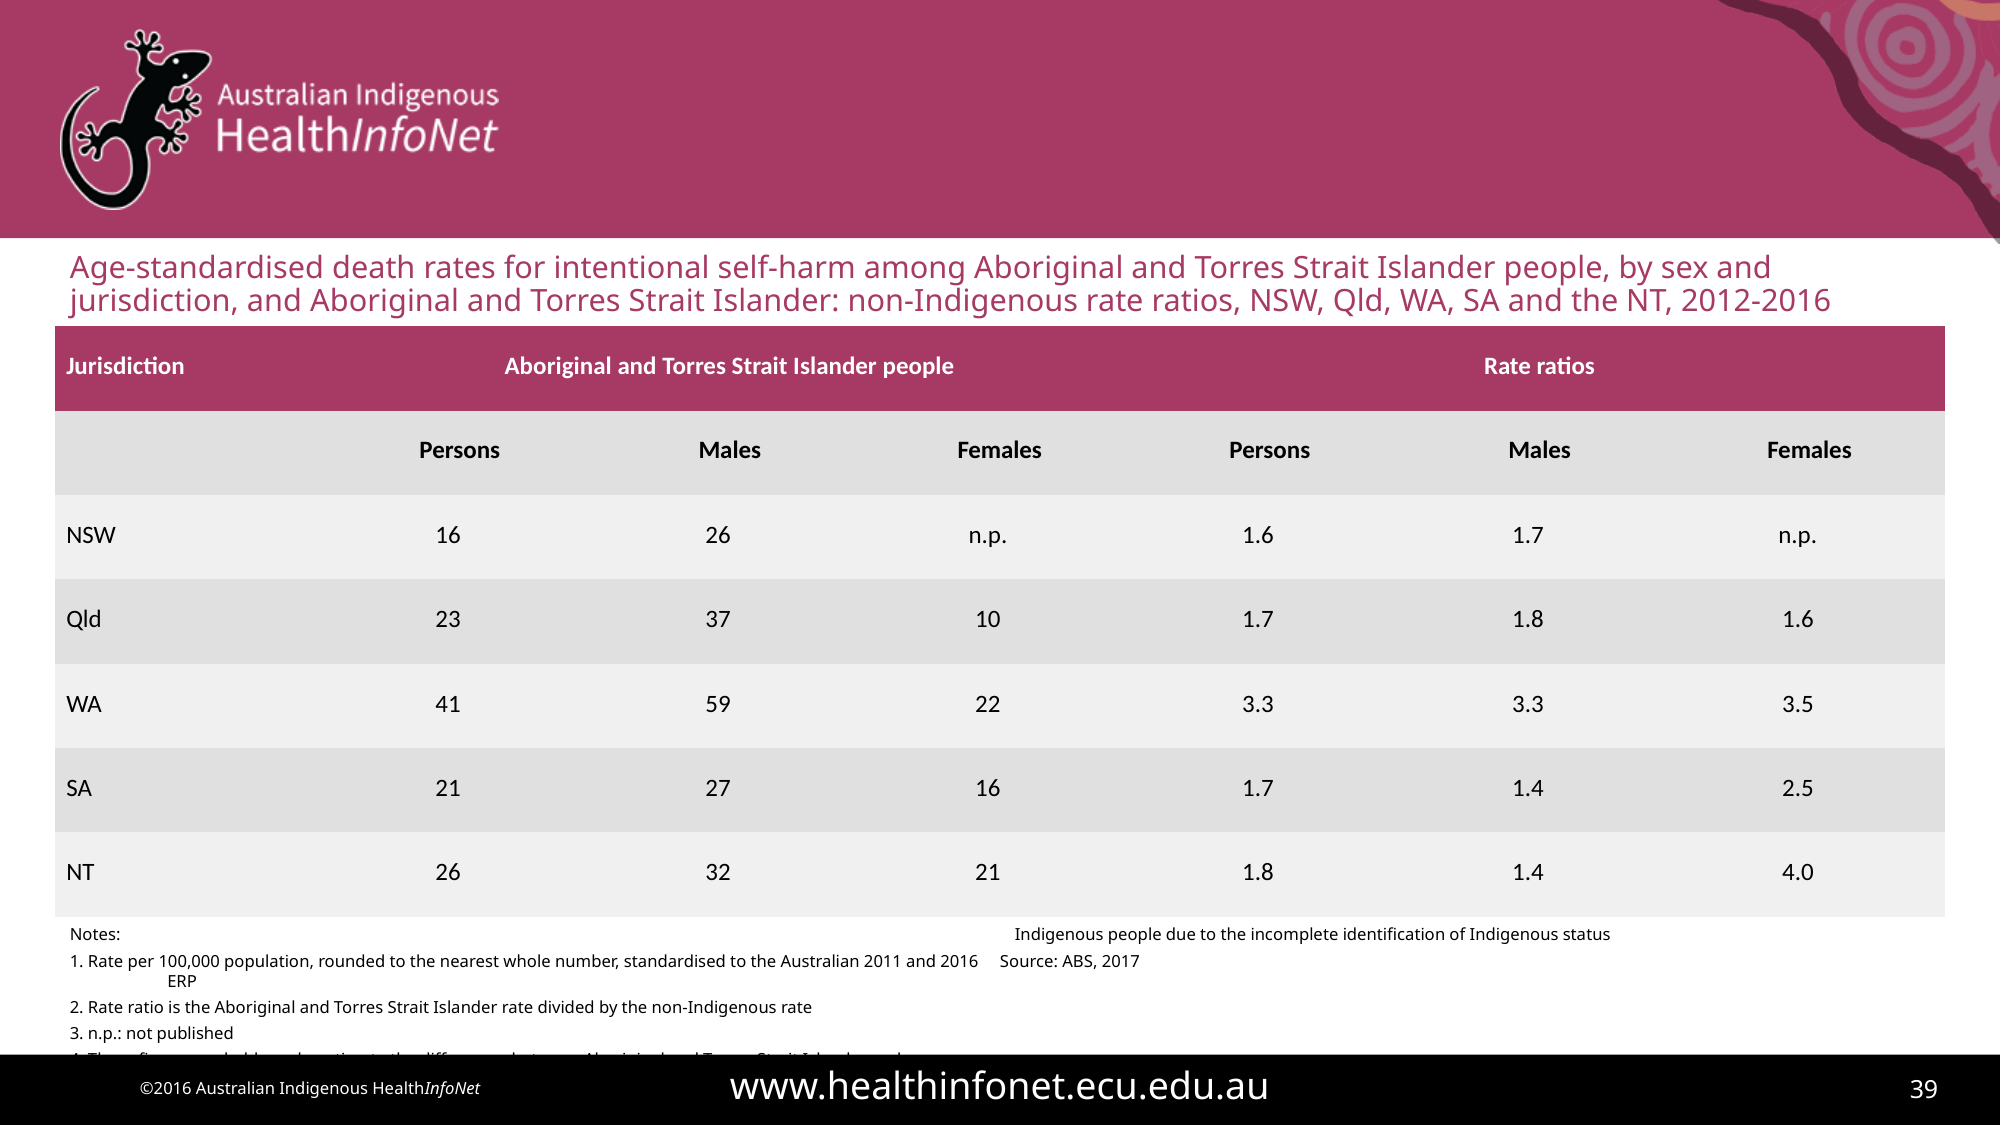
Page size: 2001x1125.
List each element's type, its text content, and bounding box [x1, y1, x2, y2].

table_cell SA [55, 748, 325, 832]
table_cell 1.8 [1135, 832, 1405, 916]
text_box Notes: 1. Rate per 100,000 population, rounded to the nearest whole number, standardised to the Australian 2011 and 2016 ERP 2. Rate ratio is the Aboriginal and Torres Strait Islander rate divided by the non-Indigenous rate 3. n.p.: not published 4. These figures probably underestimate the differences between Aboriginal and Torres Strait Islander and non-Indigenous people due to the incomplete identification of Indigenous status Source: ABS, 2017 [54, 916, 1945, 1082]
table_cell WA [55, 664, 325, 748]
table_cell 16 [865, 748, 1135, 832]
table_cell Persons [1135, 411, 1405, 495]
table_cell 3.3 [1135, 664, 1405, 748]
table_cell Females [1675, 411, 1945, 495]
table_cell 27 [595, 748, 865, 832]
picture [1673, 0, 2000, 279]
table_cell 37 [595, 579, 865, 664]
table_cell 1.4 [1405, 832, 1675, 916]
table_cell Persons [325, 411, 595, 495]
table_cell 1.7 [1135, 579, 1405, 664]
table_header Jurisdiction [55, 326, 325, 411]
table_cell Males [1405, 411, 1675, 495]
table_cell 22 [865, 664, 1135, 748]
table_cell 21 [325, 748, 595, 832]
table_cell 3.3 [1405, 664, 1675, 748]
table_cell n.p. [865, 495, 1135, 579]
table_cell 1.7 [1135, 748, 1405, 832]
table_cell n.p. [1675, 495, 1945, 579]
table_cell 4.0 [1675, 832, 1945, 916]
table_cell 10 [865, 579, 1135, 664]
table_cell 1.7 [1405, 495, 1675, 579]
title Age-standardised death rates for intentional self-harm among Aboriginal and Torres Strait Islander people, by sex and jurisdiction, and Aboriginal and Torres Strait Islander: non-Indigenous rate ratios, NSW, Qld, WA, SA and the NT, 2012-2016 [55, 243, 1945, 326]
table_cell NT [55, 832, 325, 916]
table_cell 1.8 [1405, 579, 1675, 664]
table_cell 1.6 [1135, 495, 1405, 579]
table_cell 26 [595, 495, 865, 579]
table_cell 26 [325, 832, 595, 916]
table_cell Qld [55, 579, 325, 664]
table_header Aboriginal and Torres Strait Islander people [325, 326, 1135, 411]
table_cell 32 [595, 832, 865, 916]
table_cell 1.4 [1405, 748, 1675, 832]
table_cell Females [865, 411, 1135, 495]
table_cell 21 [865, 832, 1135, 916]
table_cell [55, 411, 325, 495]
table_cell 23 [325, 579, 595, 664]
picture [60, 29, 499, 210]
table_cell 2.5 [1675, 748, 1945, 832]
table_header Rate ratios [1135, 326, 1945, 411]
table_cell 1.6 [1675, 579, 1945, 664]
table_cell Males [595, 411, 865, 495]
table_cell 3.5 [1675, 664, 1945, 748]
table_cell 16 [325, 495, 595, 579]
table_cell 59 [595, 664, 865, 748]
table_cell NSW [55, 495, 325, 579]
table_cell 41 [325, 664, 595, 748]
